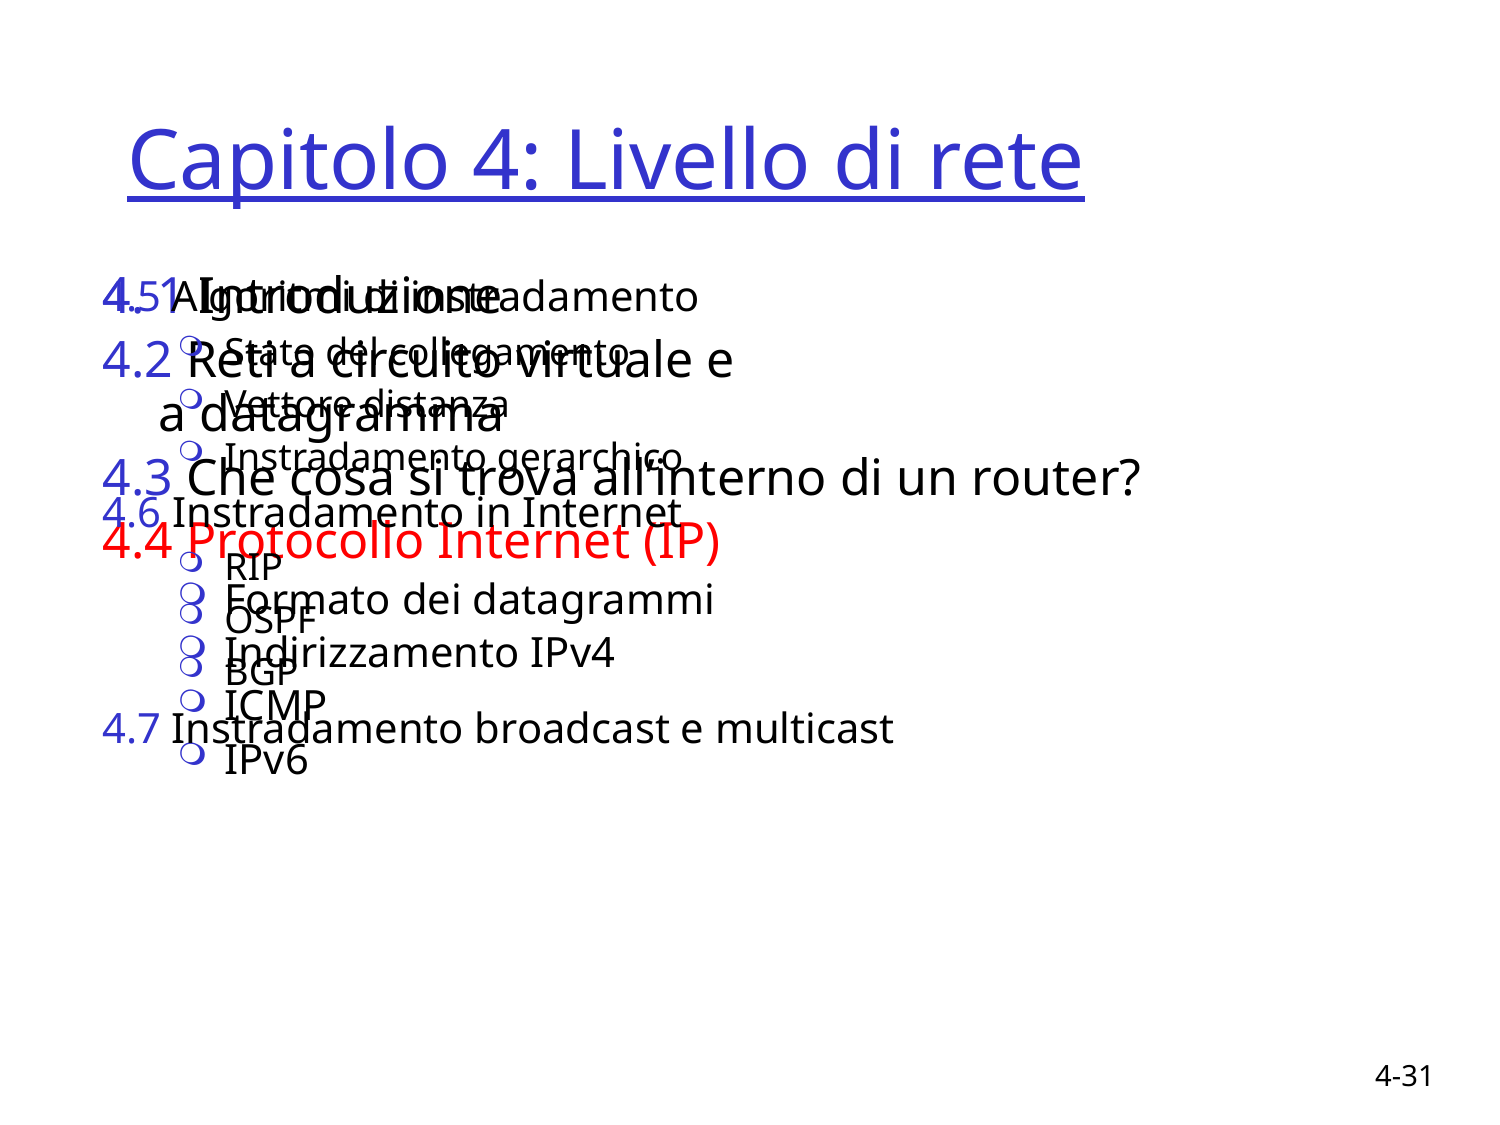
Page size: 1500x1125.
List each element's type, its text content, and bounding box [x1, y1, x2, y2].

list 4.5 Algoritmi di instradamento Stato del collegamento Vettore distanza Instradamento gerarchico 4.6 Instradamento in Internet RIP OSPF BGP 4.7 Instradamento broadcast e multicast [87, 262, 1363, 1026]
slide_number 4-31 [1338, 1049, 1451, 1125]
text_box Capitolo 4: Livello di rete [112, 62, 1388, 250]
